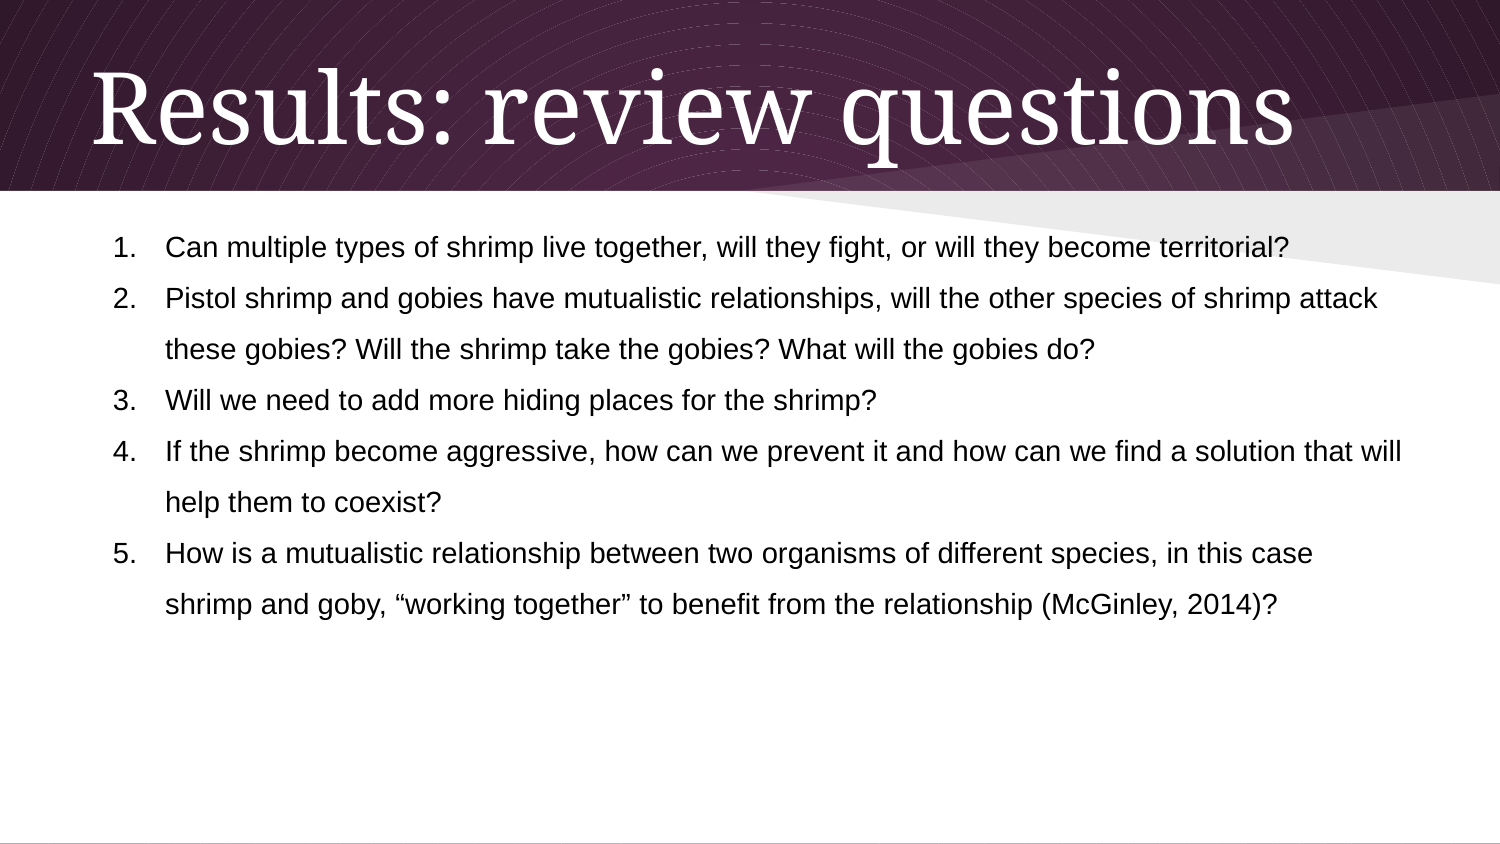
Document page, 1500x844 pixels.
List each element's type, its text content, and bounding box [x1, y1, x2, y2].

list Can multiple types of shrimp live together, will they fight, or will they become territorial? Pistol shrimp and gobies have mutualistic relationships, will the other species of shrimp attack these gobies? Will the shrimp take the gobies? What will the gobies do? Will we need to add more hiding places for the shrimp? If the shrimp become aggressive, how can we prevent it and how can we find a solution that will help them to coexist? How is a mutualistic relationship between two organisms of different species, in this case shrimp and goby, “working together” to benefit from the relationship (McGinley, 2014)? [75, 196, 1425, 808]
title Results: review questions [75, 33, 1425, 175]
